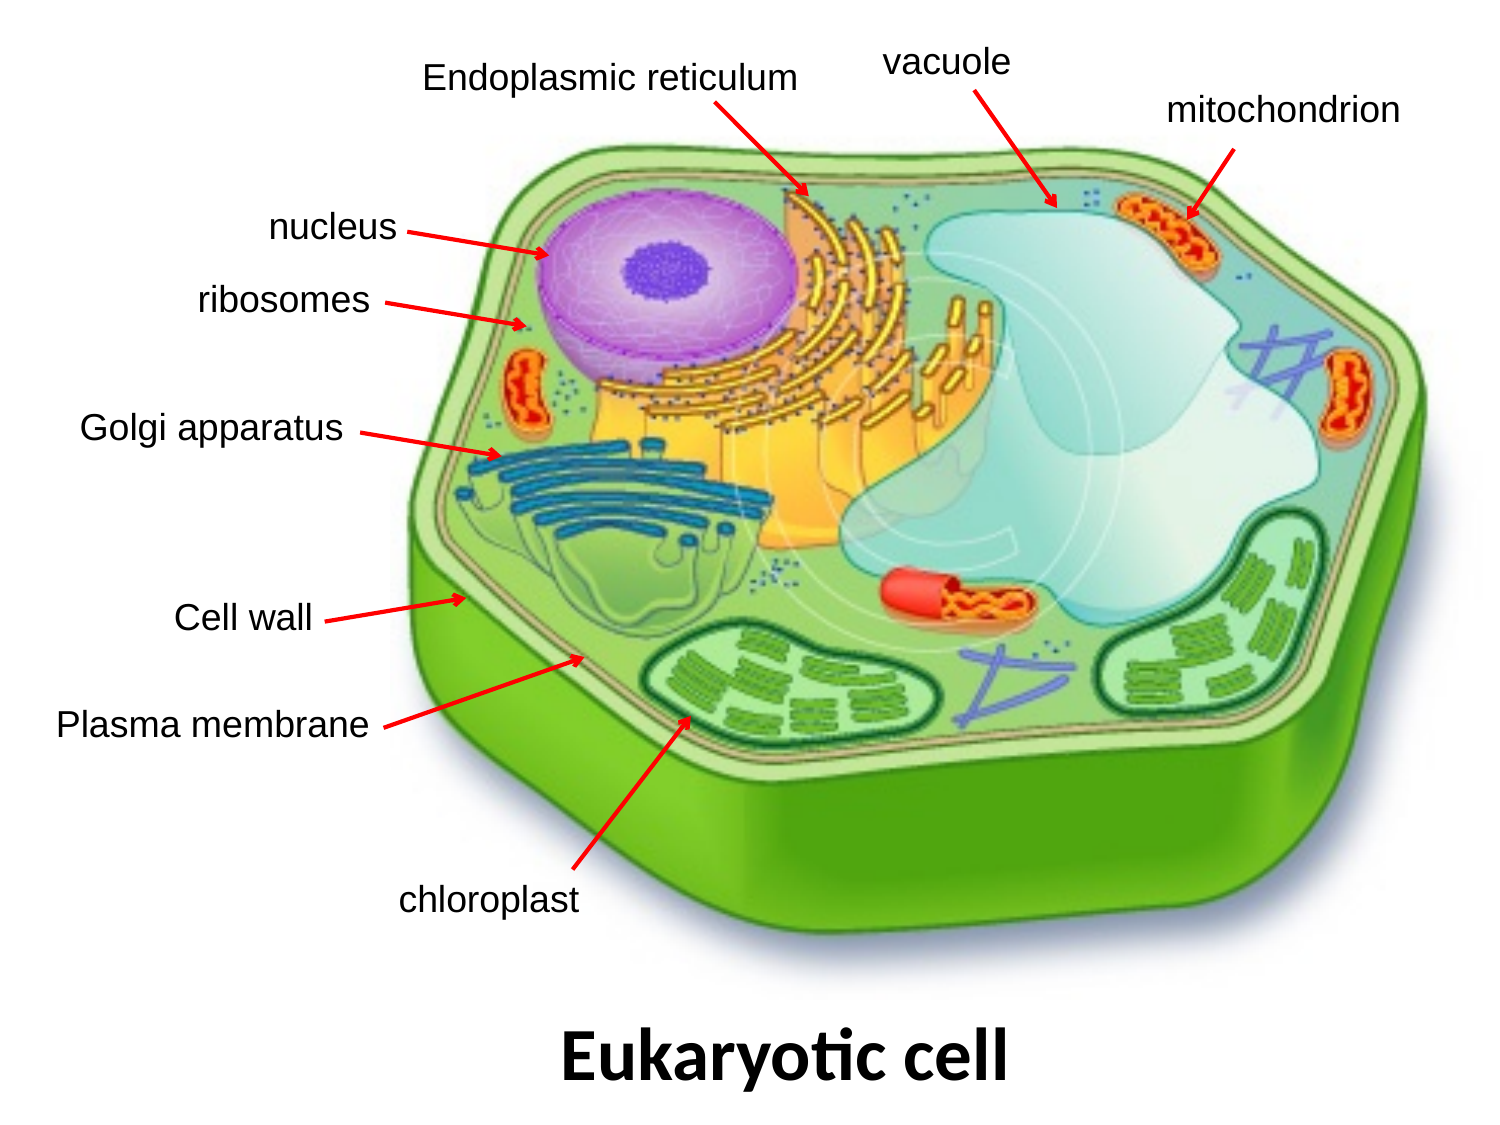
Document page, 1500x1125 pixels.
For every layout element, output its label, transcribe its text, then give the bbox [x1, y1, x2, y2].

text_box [40, 29, 1483, 1000]
text_box Eukaryotic cell [490, 1008, 1081, 1103]
